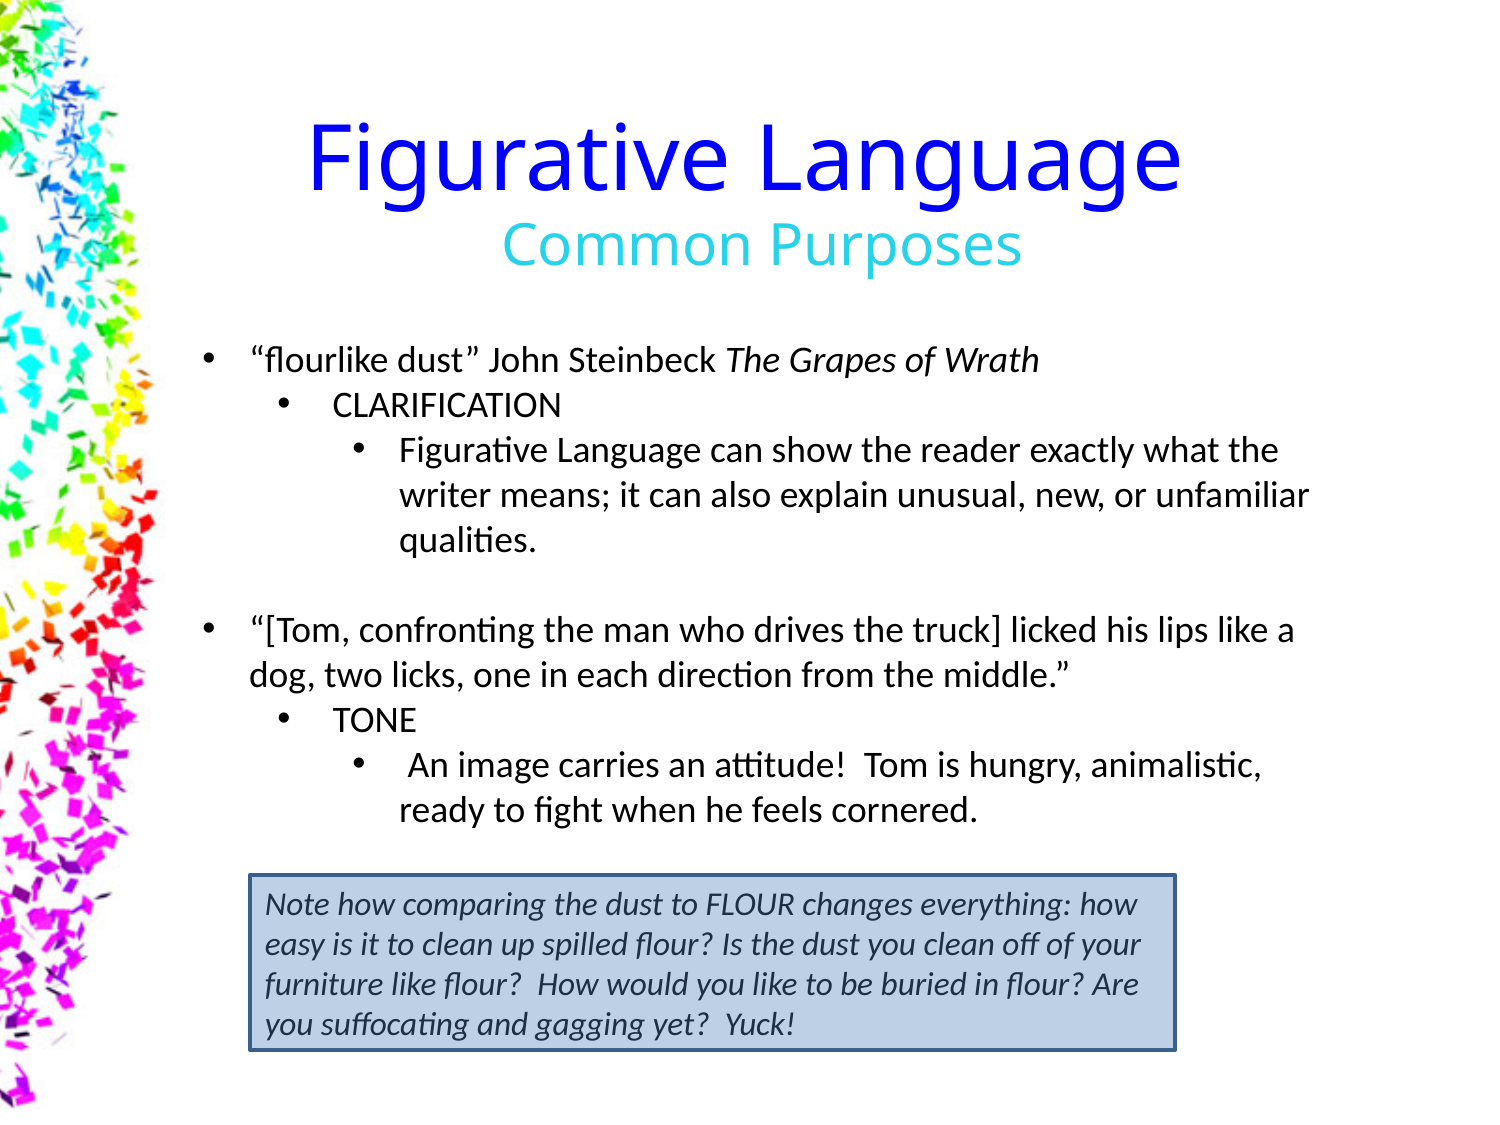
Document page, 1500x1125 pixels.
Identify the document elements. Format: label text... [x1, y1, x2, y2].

text_box “flourlike dust” John Steinbeck The Grapes of Wrath CLARIFICATION Figurative Language can show the reader exactly what the writer means; it can also explain unusual, new, or unfamiliar qualities. “[Tom, confronting the man who drives the truck] licked his lips like a dog, two licks, one in each direction from the middle.” TONE An image carries an attitude! Tom is hungry, animalistic, ready to fight when he feels cornered. [187, 327, 1338, 838]
text_box Note how comparing the dust to FLOUR changes everything: how easy is it to clean up spilled flour? Is the dust you clean off of your furniture like flour? How would you like to be buried in flour? Are you suffocating and gagging yet? Yuck! [249, 874, 1200, 1090]
picture [0, 0, 1500, 1125]
text_box Figurative Language [290, 91, 1200, 217]
text_box Common Purposes [486, 217, 1039, 285]
text_box [248, 873, 1177, 1052]
